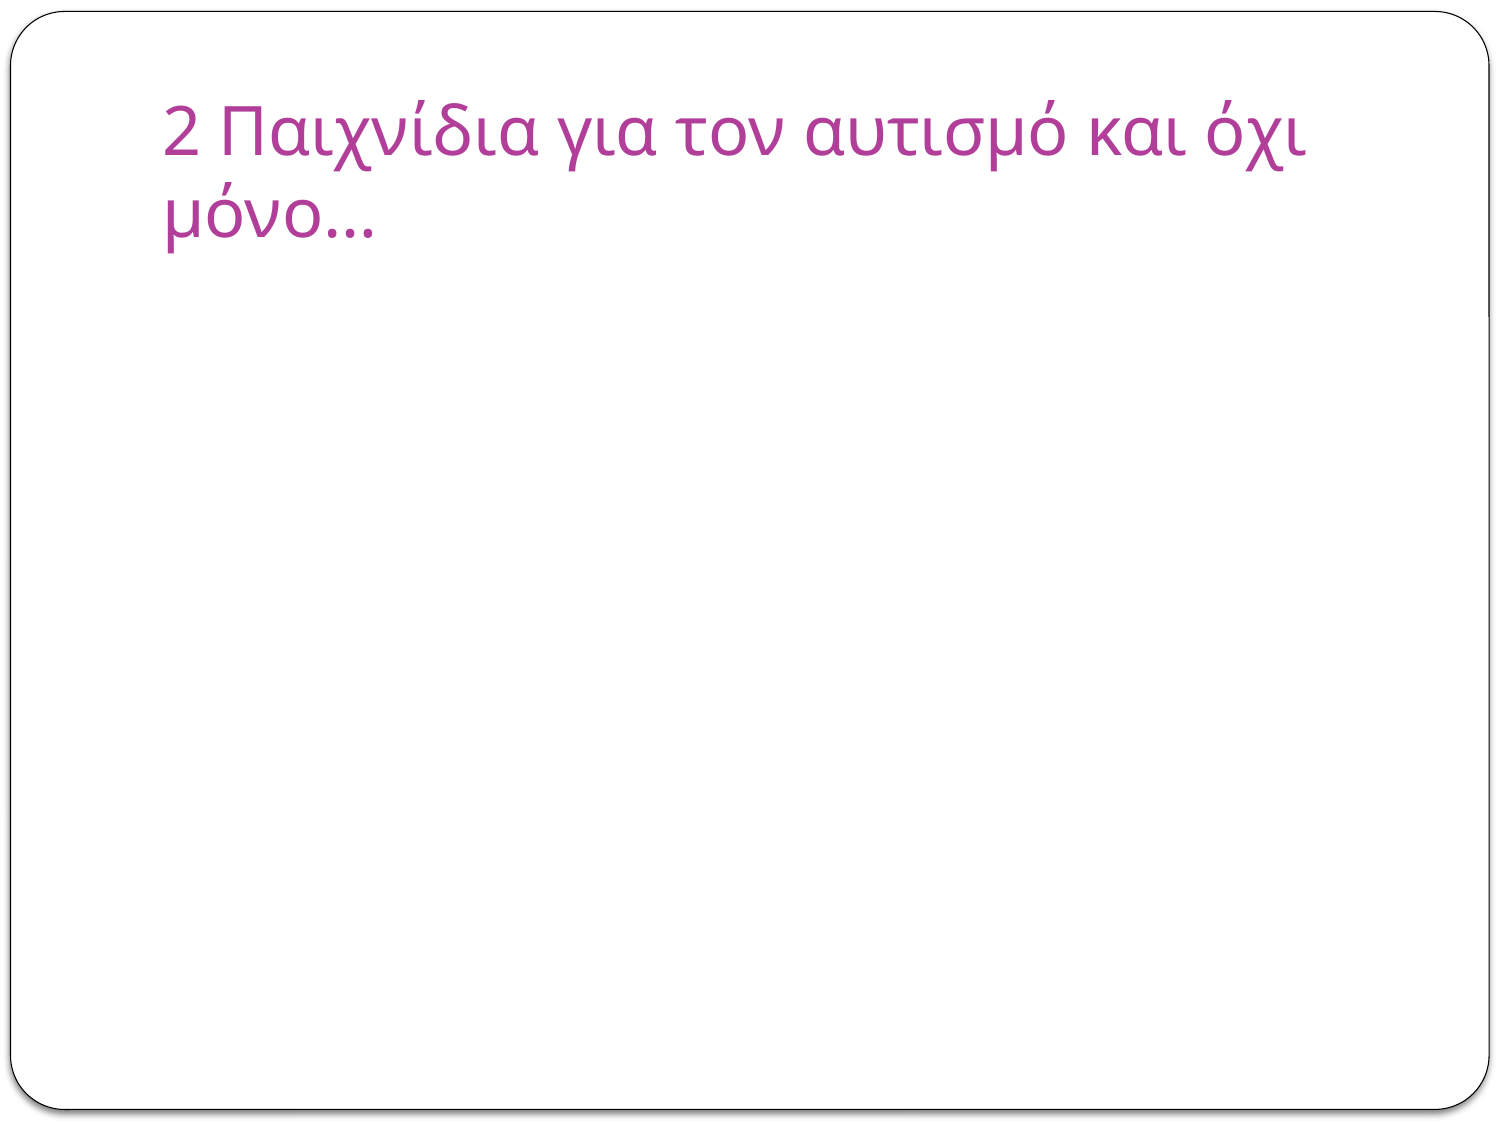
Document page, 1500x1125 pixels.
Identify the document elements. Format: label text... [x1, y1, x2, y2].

title 2 Παιχνίδια για τον αυτισμό και όχι μόνο… [147, 78, 1423, 266]
